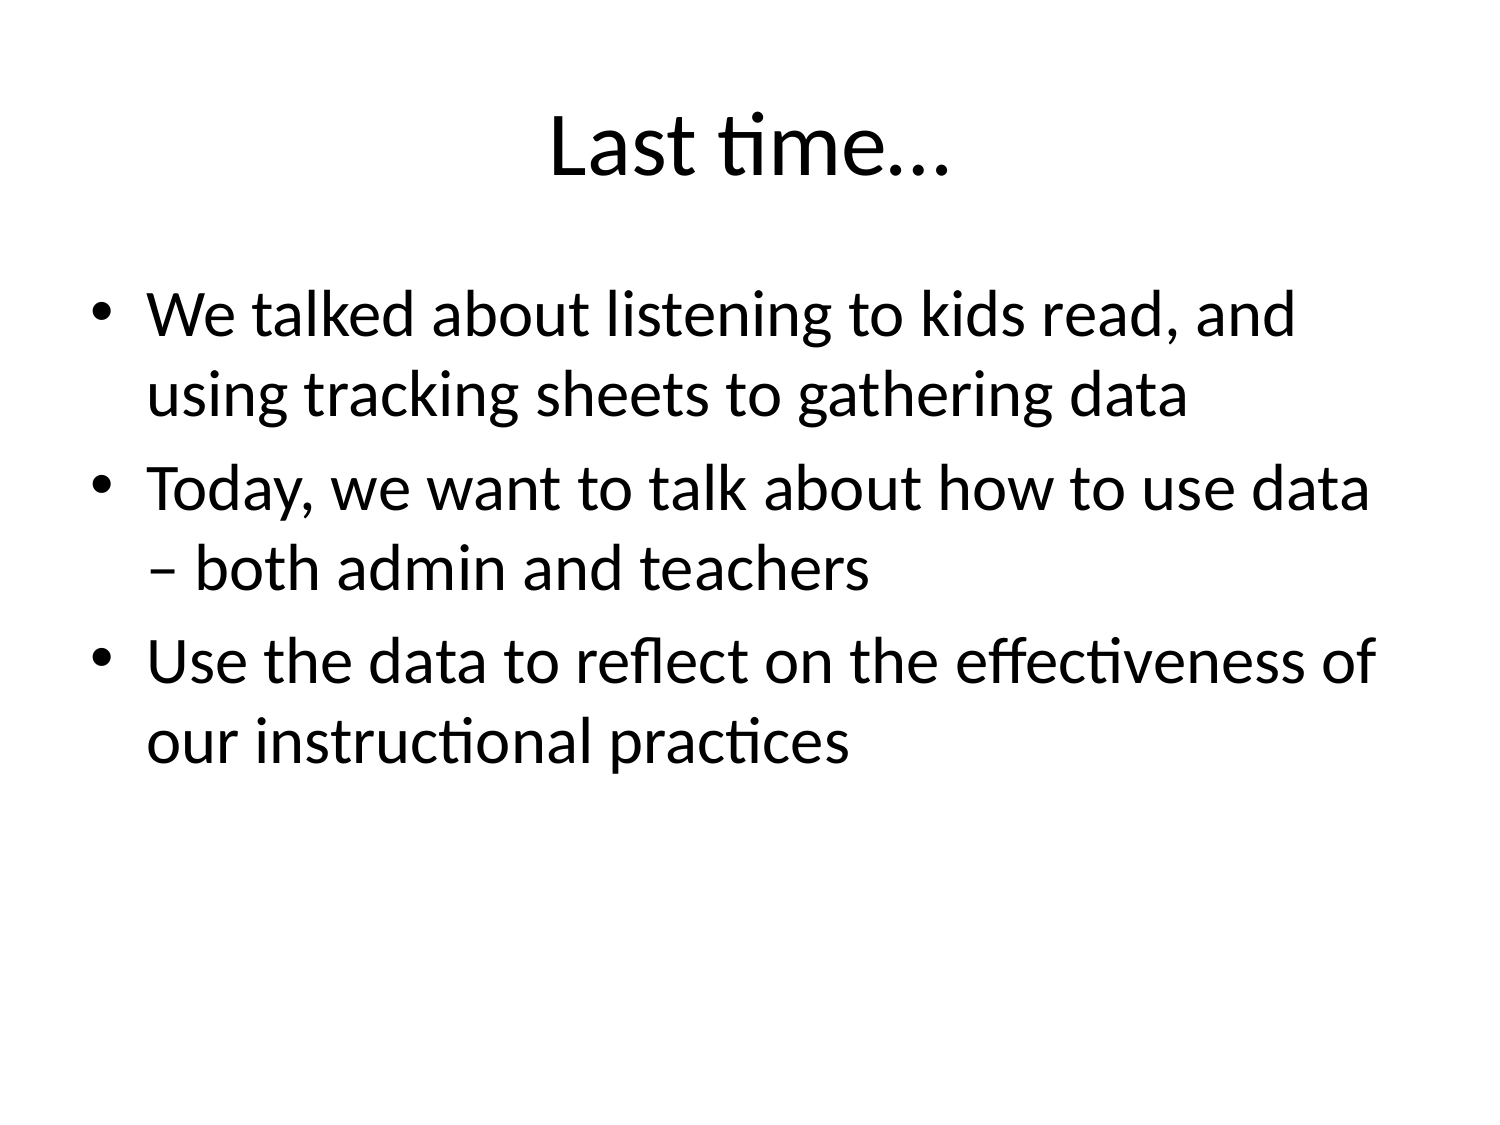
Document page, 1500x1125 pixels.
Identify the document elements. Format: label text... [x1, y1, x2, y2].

title Last time… [75, 45, 1425, 233]
list We talked about listening to kids read, and using tracking sheets to gathering data Today, we want to talk about how to use data – both admin and teachers Use the data to reflect on the effectiveness of our instructional practices [75, 262, 1425, 1005]
